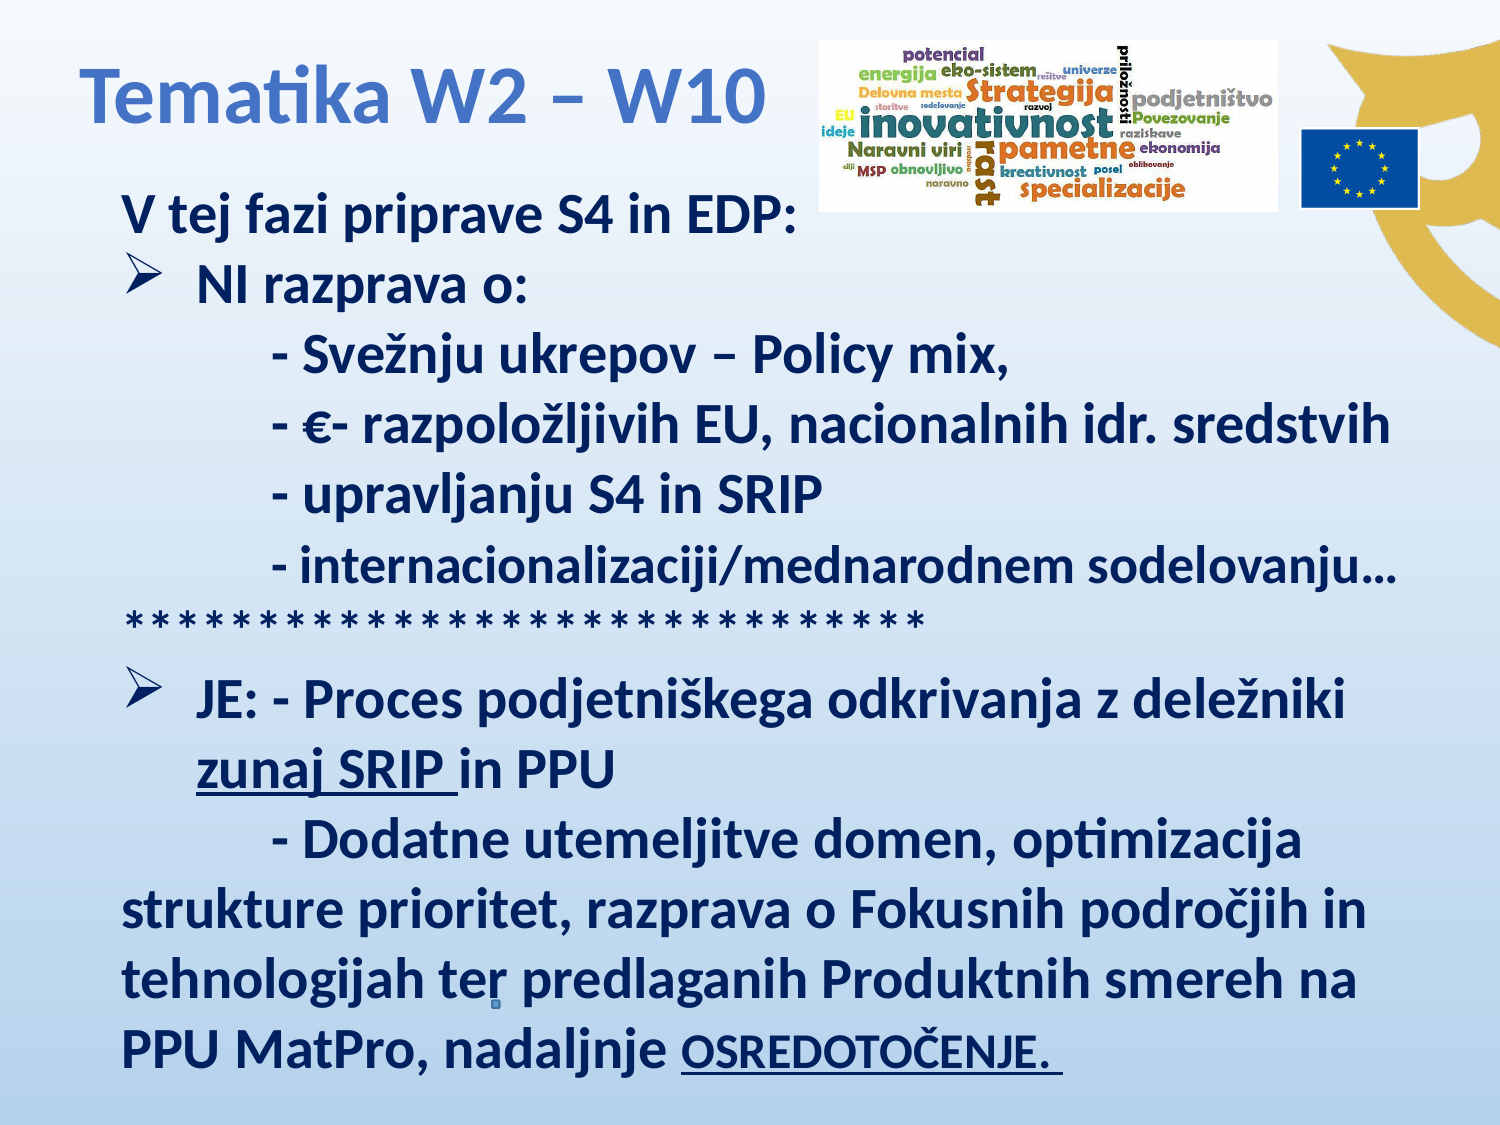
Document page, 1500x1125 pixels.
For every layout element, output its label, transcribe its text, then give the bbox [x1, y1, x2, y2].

text_box [491, 999, 501, 1009]
text_box Tematika W2 – W10 [64, 32, 838, 148]
picture [819, 40, 1278, 212]
picture [1299, 0, 1500, 489]
text_box V tej fazi priprave S4 in EDP: NI razprava o: - Svežnju ukrepov – Policy mix, - €- razpoložljivih EU, nacionalnih idr. sredstvih - upravljanju S4 in SRIP - internacionalizaciji/mednarodnem sodelovanju… ****************************** JE: - Proces podjetniškega odkrivanja z deležniki zunaj SRIP in PPU - Dodatne utemeljitve domen, optimizacija strukture prioritet, razprava o Fokusnih področjih in tehnologijah ter predlaganih Produktnih smereh na PPU MatPro, nadaljnje OSREDOTOČENJE. [106, 167, 1445, 1088]
